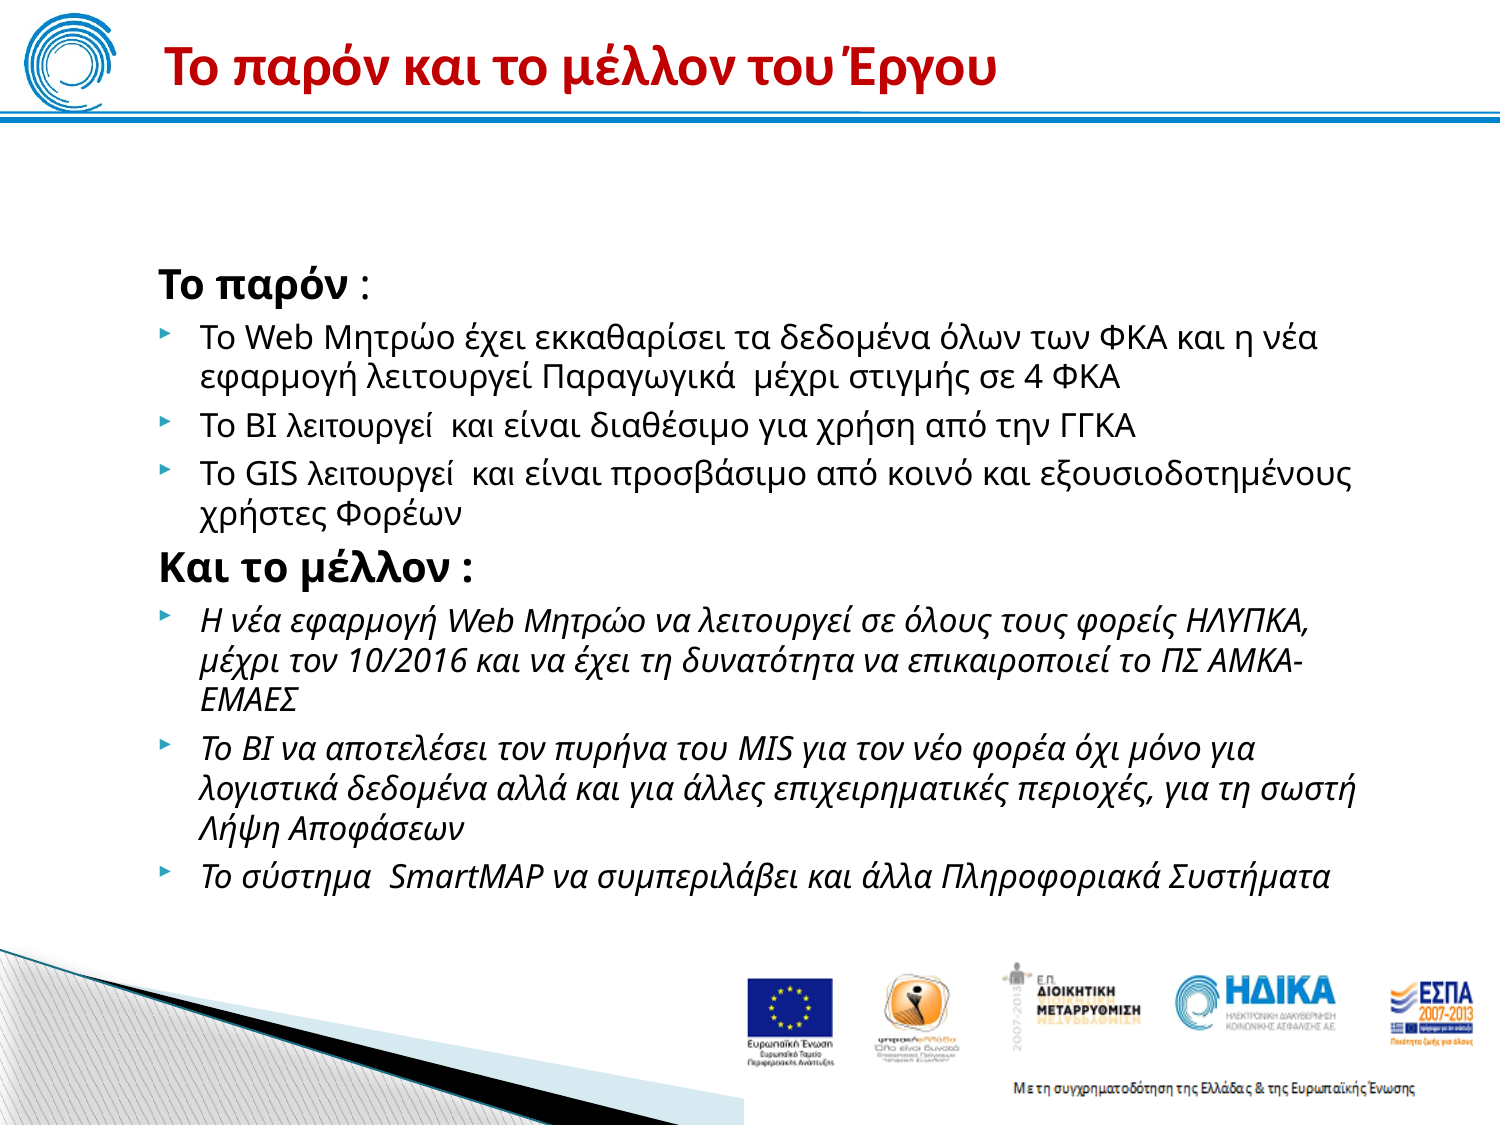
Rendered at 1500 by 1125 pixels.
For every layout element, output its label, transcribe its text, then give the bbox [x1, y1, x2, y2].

list [87, 199, 1447, 951]
picture [24, 12, 125, 111]
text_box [0, 112, 1500, 121]
text_box Το παρόν : Το Web Μητρώο έχει εκκαθαρίσει τα δεδομένα όλων των ΦΚΑ και η νέα εφαρμογή λειτουργεί Παραγωγικά μέχρι στιγμής σε 4 ΦΚΑ Το ΒΙ λειτουργεί και είναι διαθέσιμο για χρήση από την ΓΓΚΑ Το GIS λειτουργεί και είναι προσβάσιμο από κοινό και εξουσιοδοτημένους χρήστες Φορέων Και το μέλλον : Η νέα εφαρμογή Web Μητρώο να λειτουργεί σε όλους τους φορείς ΗΛΥΠΚΑ, μέχρι τον 10/2016 και να έχει τη δυνατότητα να επικαιροποιεί το ΠΣ ΑΜΚΑ-ΕΜΑΕΣ Το BI να αποτελέσει τον πυρήνα του MIS για τον νέο φορέα όχι μόνο για λογιστικά δεδομένα αλλά και για άλλες επιχειρηματικές περιοχές, για τη σωστή Λήψη Αποφάσεων Το σύστημα SmartMAP να συμπεριλάβει και άλλα Πληροφοριακά Συστήματα [124, 249, 1400, 900]
picture [744, 960, 1500, 1125]
title Το παρόν και το μέλλον του Έργου [150, 0, 1500, 112]
